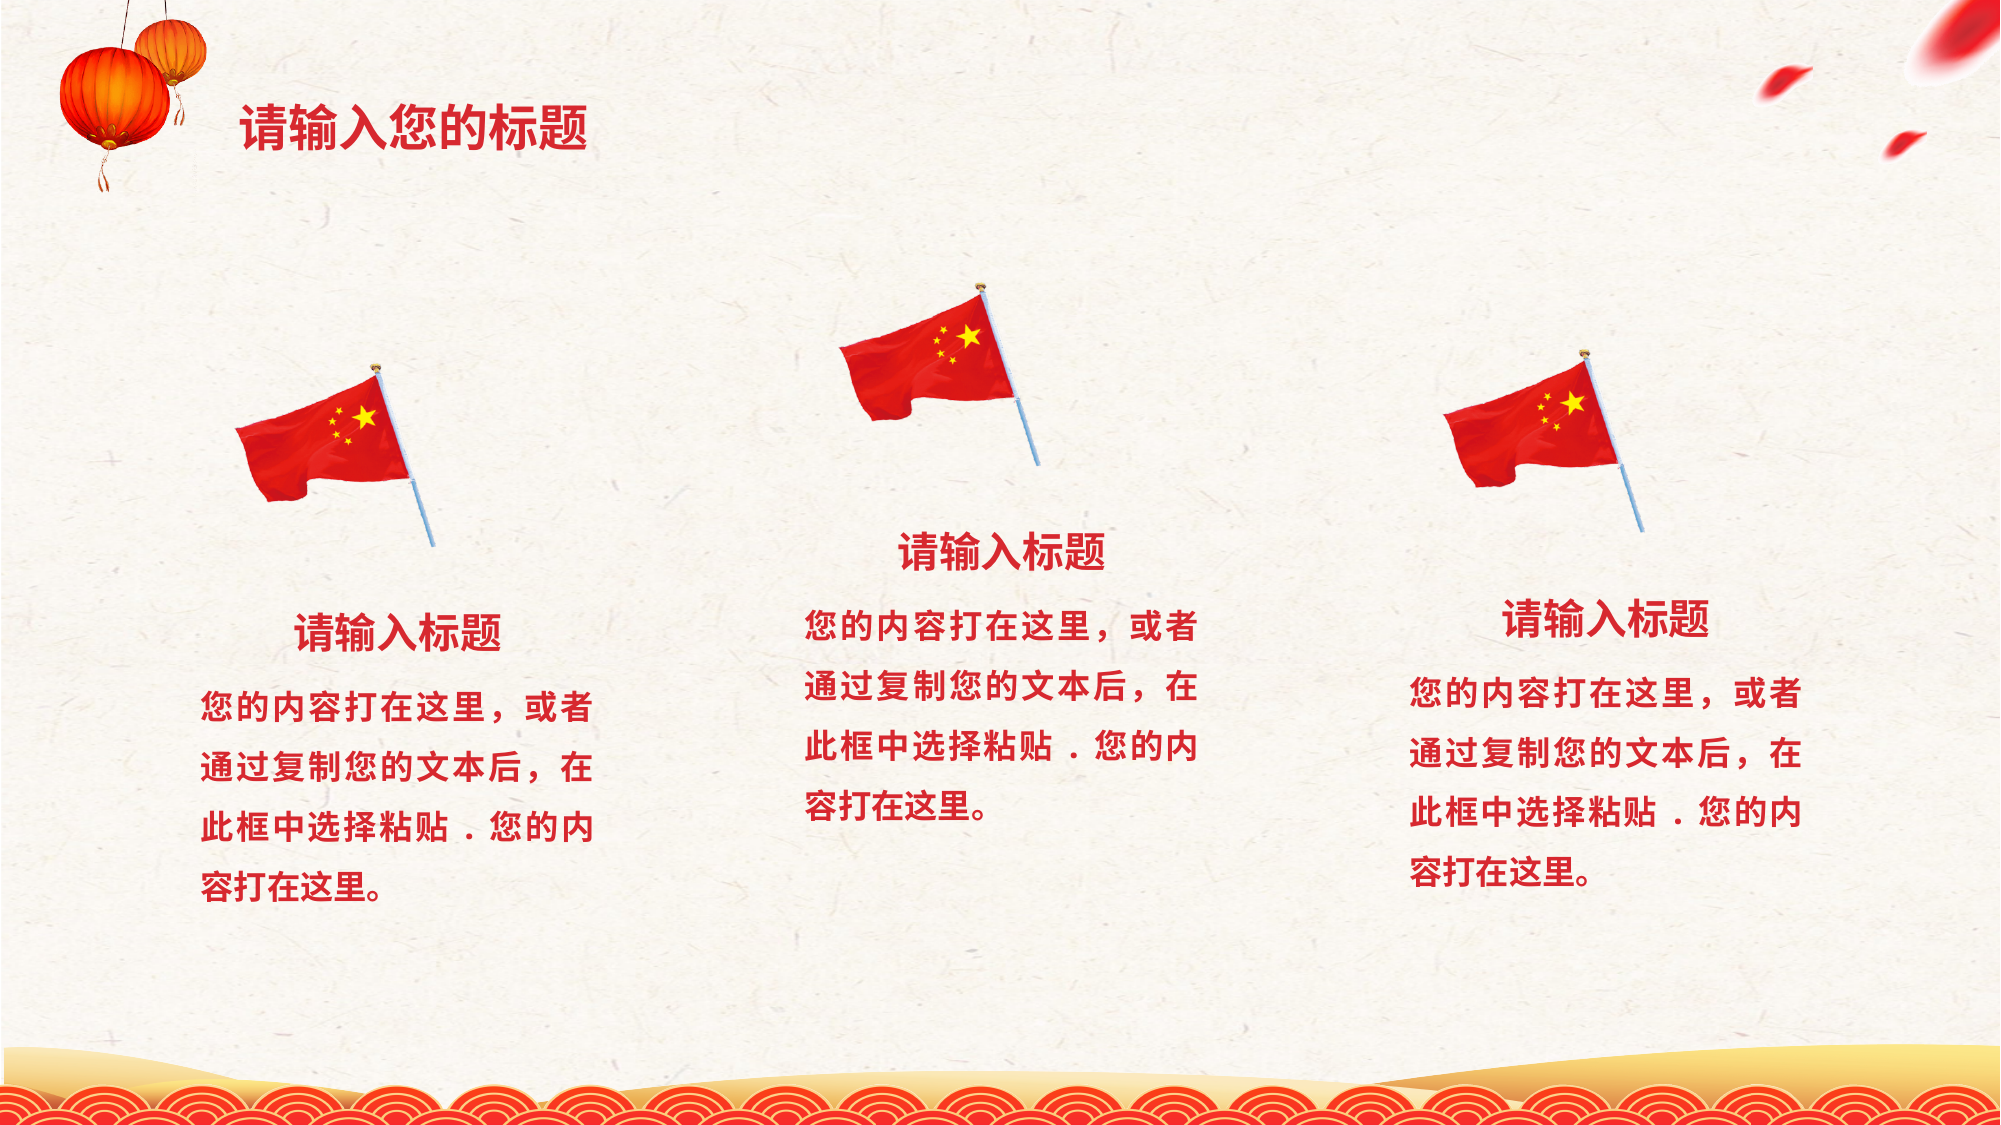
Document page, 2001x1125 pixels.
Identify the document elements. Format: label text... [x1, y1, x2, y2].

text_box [200, 334, 595, 904]
text_box 请输入您的标题 [241, 88, 624, 164]
picture [3, 0, 2000, 1044]
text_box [0, 1044, 2000, 1125]
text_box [804, 253, 1200, 823]
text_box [1409, 320, 1804, 890]
